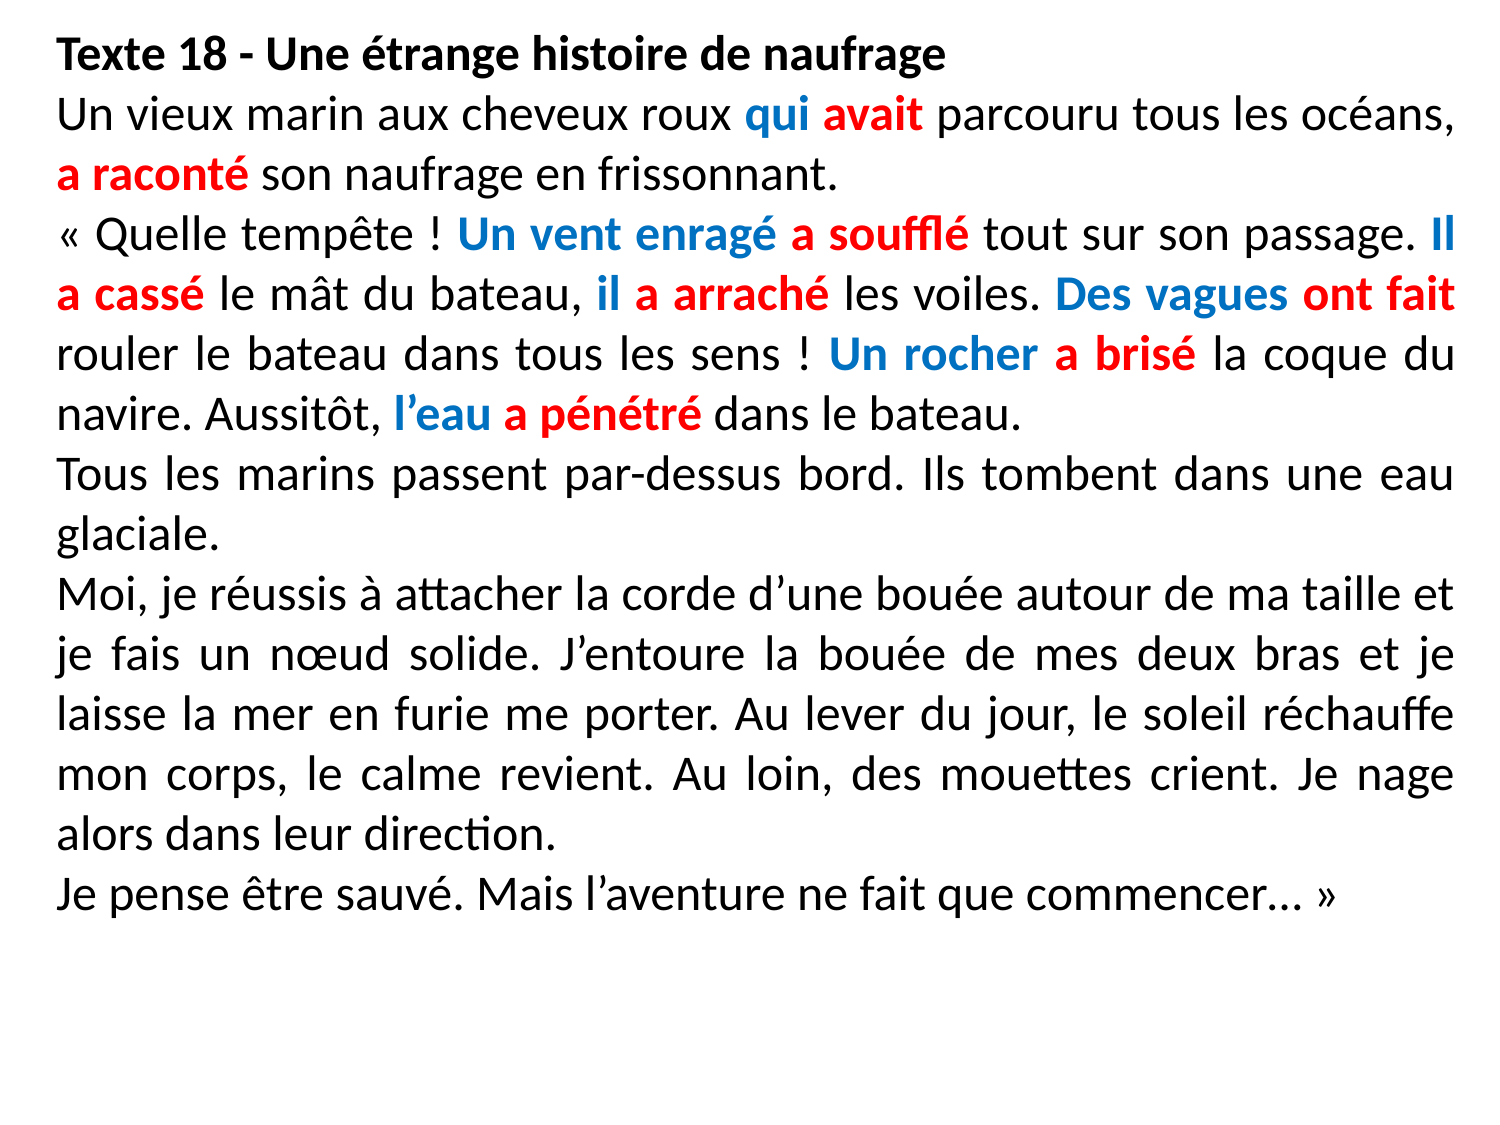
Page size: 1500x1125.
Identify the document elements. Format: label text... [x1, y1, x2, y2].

text_box Texte 18 - Une étrange histoire de naufrage Un vieux marin aux cheveux roux qui avait parcouru tous les océans, a raconté son naufrage en frissonnant. « Quelle tempête ! Un vent enragé a soufflé tout sur son passage. Il a cassé le mât du bateau, il a arraché les voiles. Des vagues ont fait rouler le bateau dans tous les sens ! Un rocher a brisé la coque du navire. Aussitôt, l’eau a pénétré dans le bateau. Tous les marins passent par-dessus bord. Ils tombent dans une eau glaciale. Moi, je réussis à attacher la corde d’une bouée autour de ma taille et je fais un nœud solide. J’entoure la bouée de mes deux bras et je laisse la mer en furie me porter. Au lever du jour, le soleil réchauffe mon corps, le calme revient. Au loin, des mouettes crient. Je nage alors dans leur direction. Je pense être sauvé. Mais l’aventure ne fait que commencer… » [41, 13, 1471, 928]
